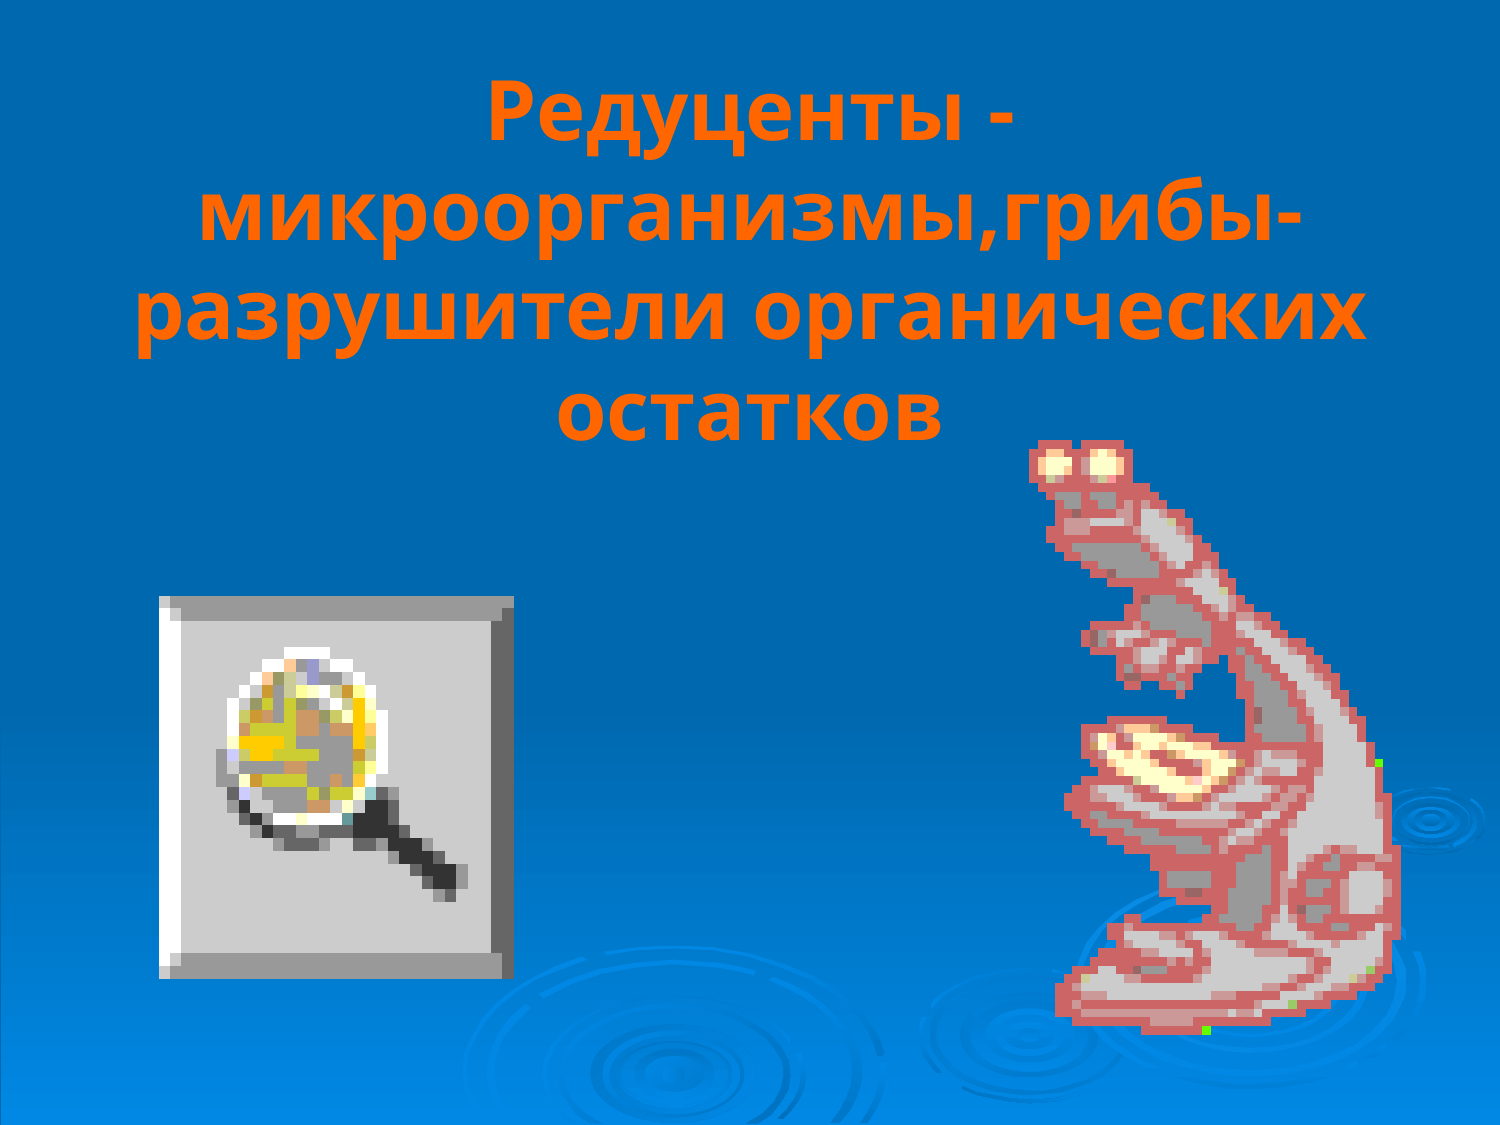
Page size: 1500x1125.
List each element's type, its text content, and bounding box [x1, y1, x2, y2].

title Редуценты - микроорганизмы,грибы-разрушители органических остатков [74, 45, 1426, 469]
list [1021, 432, 1401, 1036]
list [159, 596, 514, 979]
